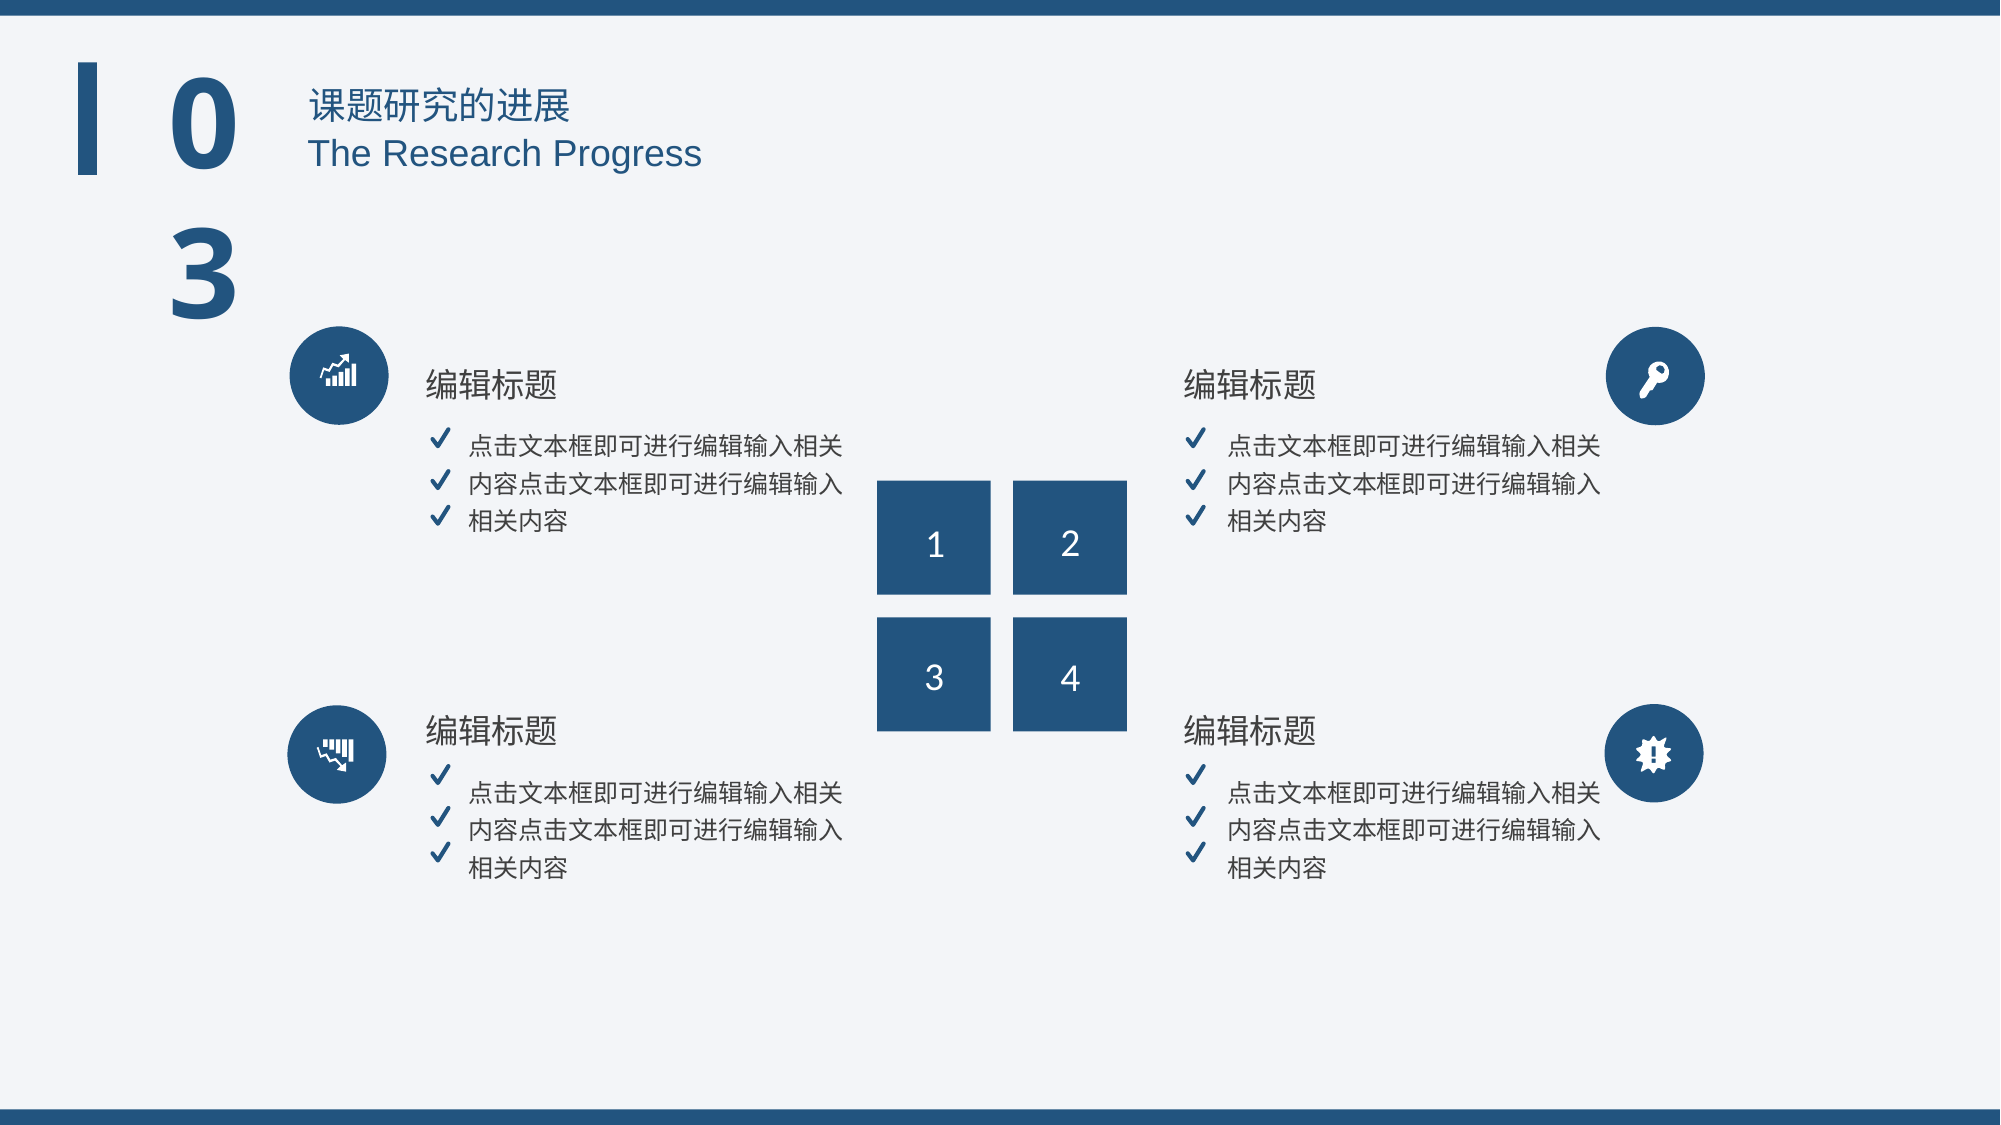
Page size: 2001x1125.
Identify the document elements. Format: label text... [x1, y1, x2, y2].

text_box [332, 375, 337, 386]
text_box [430, 764, 451, 863]
text_box [342, 739, 347, 757]
text_box 点击文本框即可进行编辑输入相关内容点击文本框即可进行编辑输入相关内容 [453, 415, 877, 543]
text_box [289, 326, 389, 425]
text_box [345, 368, 350, 386]
text_box [287, 705, 387, 804]
text_box [316, 746, 347, 772]
text_box 课题研究的进展 [294, 29, 587, 122]
text_box 4 [1042, 655, 1098, 702]
text_box [1013, 480, 1127, 595]
text_box 03 [121, 36, 288, 352]
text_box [430, 427, 451, 526]
text_box [325, 378, 331, 386]
text_box [329, 739, 341, 754]
text_box [348, 739, 354, 762]
text_box The Research Progress [292, 122, 1117, 182]
text_box [1604, 704, 1704, 803]
text_box 点击文本框即可进行编辑输入相关内容点击文本框即可进行编辑输入相关内容 [453, 762, 877, 890]
text_box [1013, 617, 1127, 732]
text_box 点击文本框即可进行编辑输入相关内容点击文本框即可进行编辑输入相关内容 [1212, 762, 1635, 890]
text_box [319, 353, 349, 379]
text_box 编辑标题 [410, 356, 634, 412]
text_box [877, 617, 991, 732]
text_box [351, 363, 357, 386]
text_box [338, 371, 344, 386]
text_box 编辑标题 [1168, 356, 1392, 412]
text_box 2 [1042, 520, 1098, 567]
text_box 3 [906, 654, 962, 701]
text_box [877, 480, 991, 595]
text_box [0, 0, 2000, 17]
text_box [1636, 735, 1672, 774]
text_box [1185, 427, 1206, 526]
text_box 1 [907, 521, 963, 568]
text_box 编辑标题 [1168, 703, 1392, 758]
text_box [0, 1108, 2000, 1125]
text_box 编辑标题 [410, 703, 634, 758]
text_box [1605, 326, 1705, 426]
text_box [77, 61, 98, 176]
text_box [323, 739, 328, 747]
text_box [1185, 764, 1206, 863]
text_box 点击文本框即可进行编辑输入相关内容点击文本框即可进行编辑输入相关内容 [1212, 415, 1635, 543]
text_box [1639, 361, 1669, 399]
